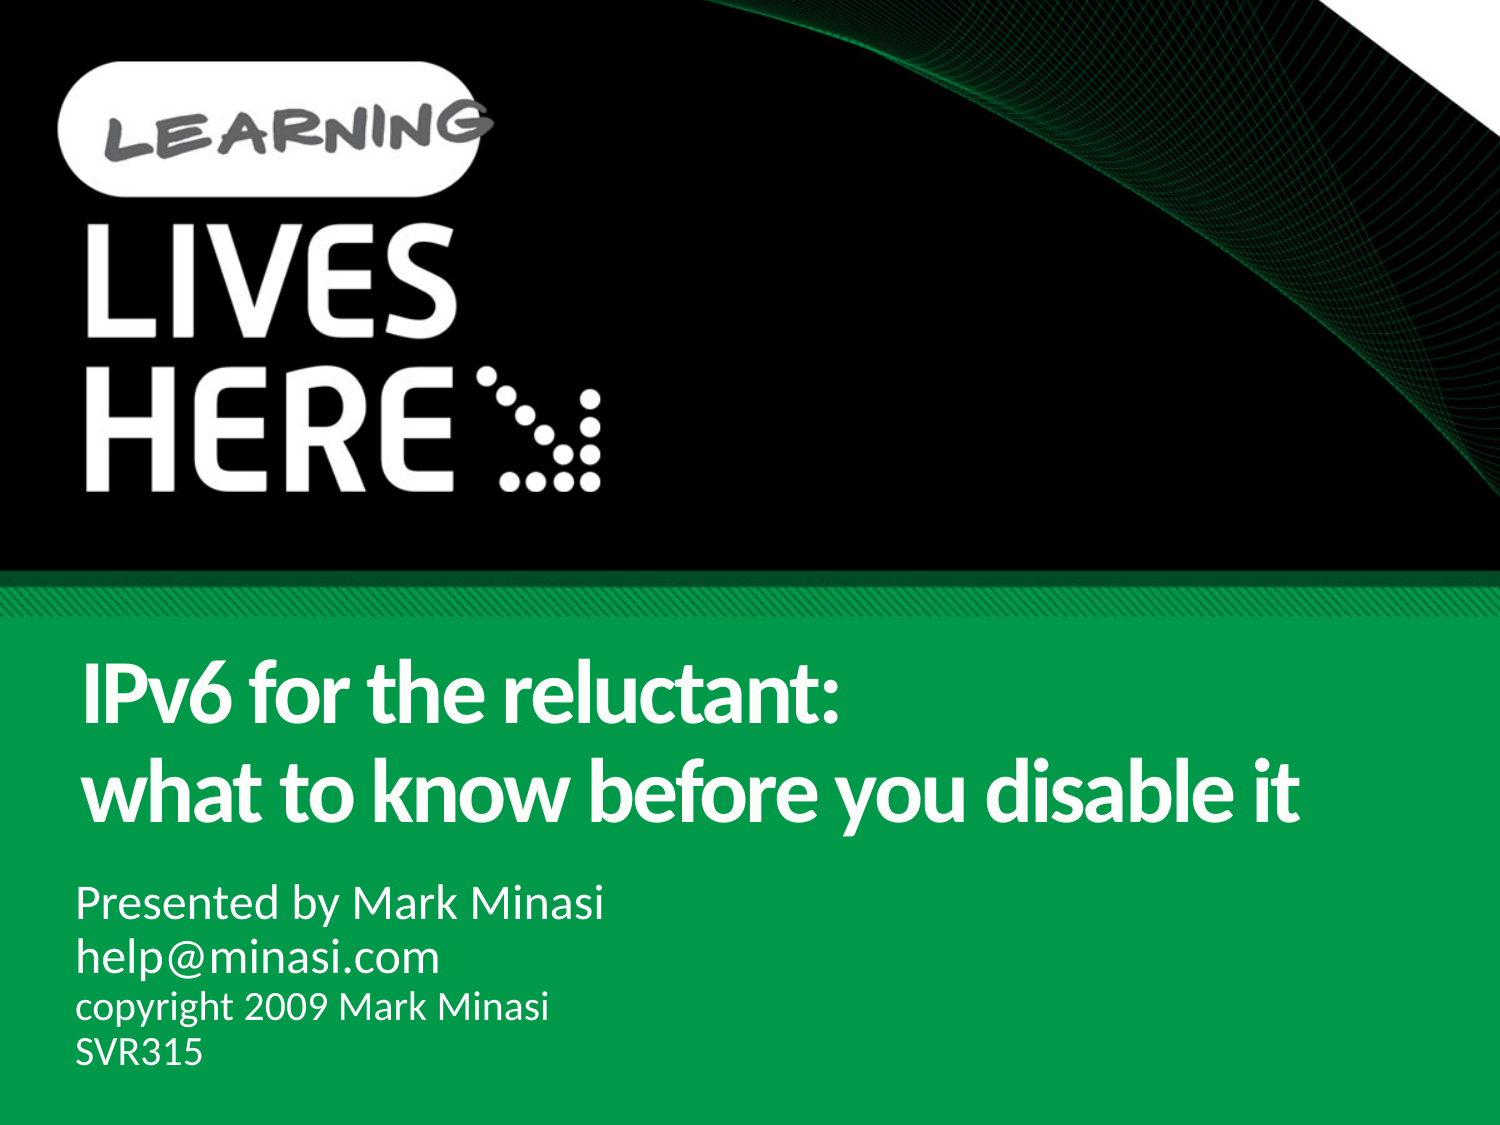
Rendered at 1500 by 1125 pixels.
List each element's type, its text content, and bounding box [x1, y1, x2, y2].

title IPv6 for the reluctant: what to know before you disable it [80, 644, 1380, 864]
picture [0, 0, 1500, 1125]
subtitle Presented by Mark Minasi help@minasi.com copyright 2009 Mark Minasi SVR315 [75, 876, 701, 1075]
